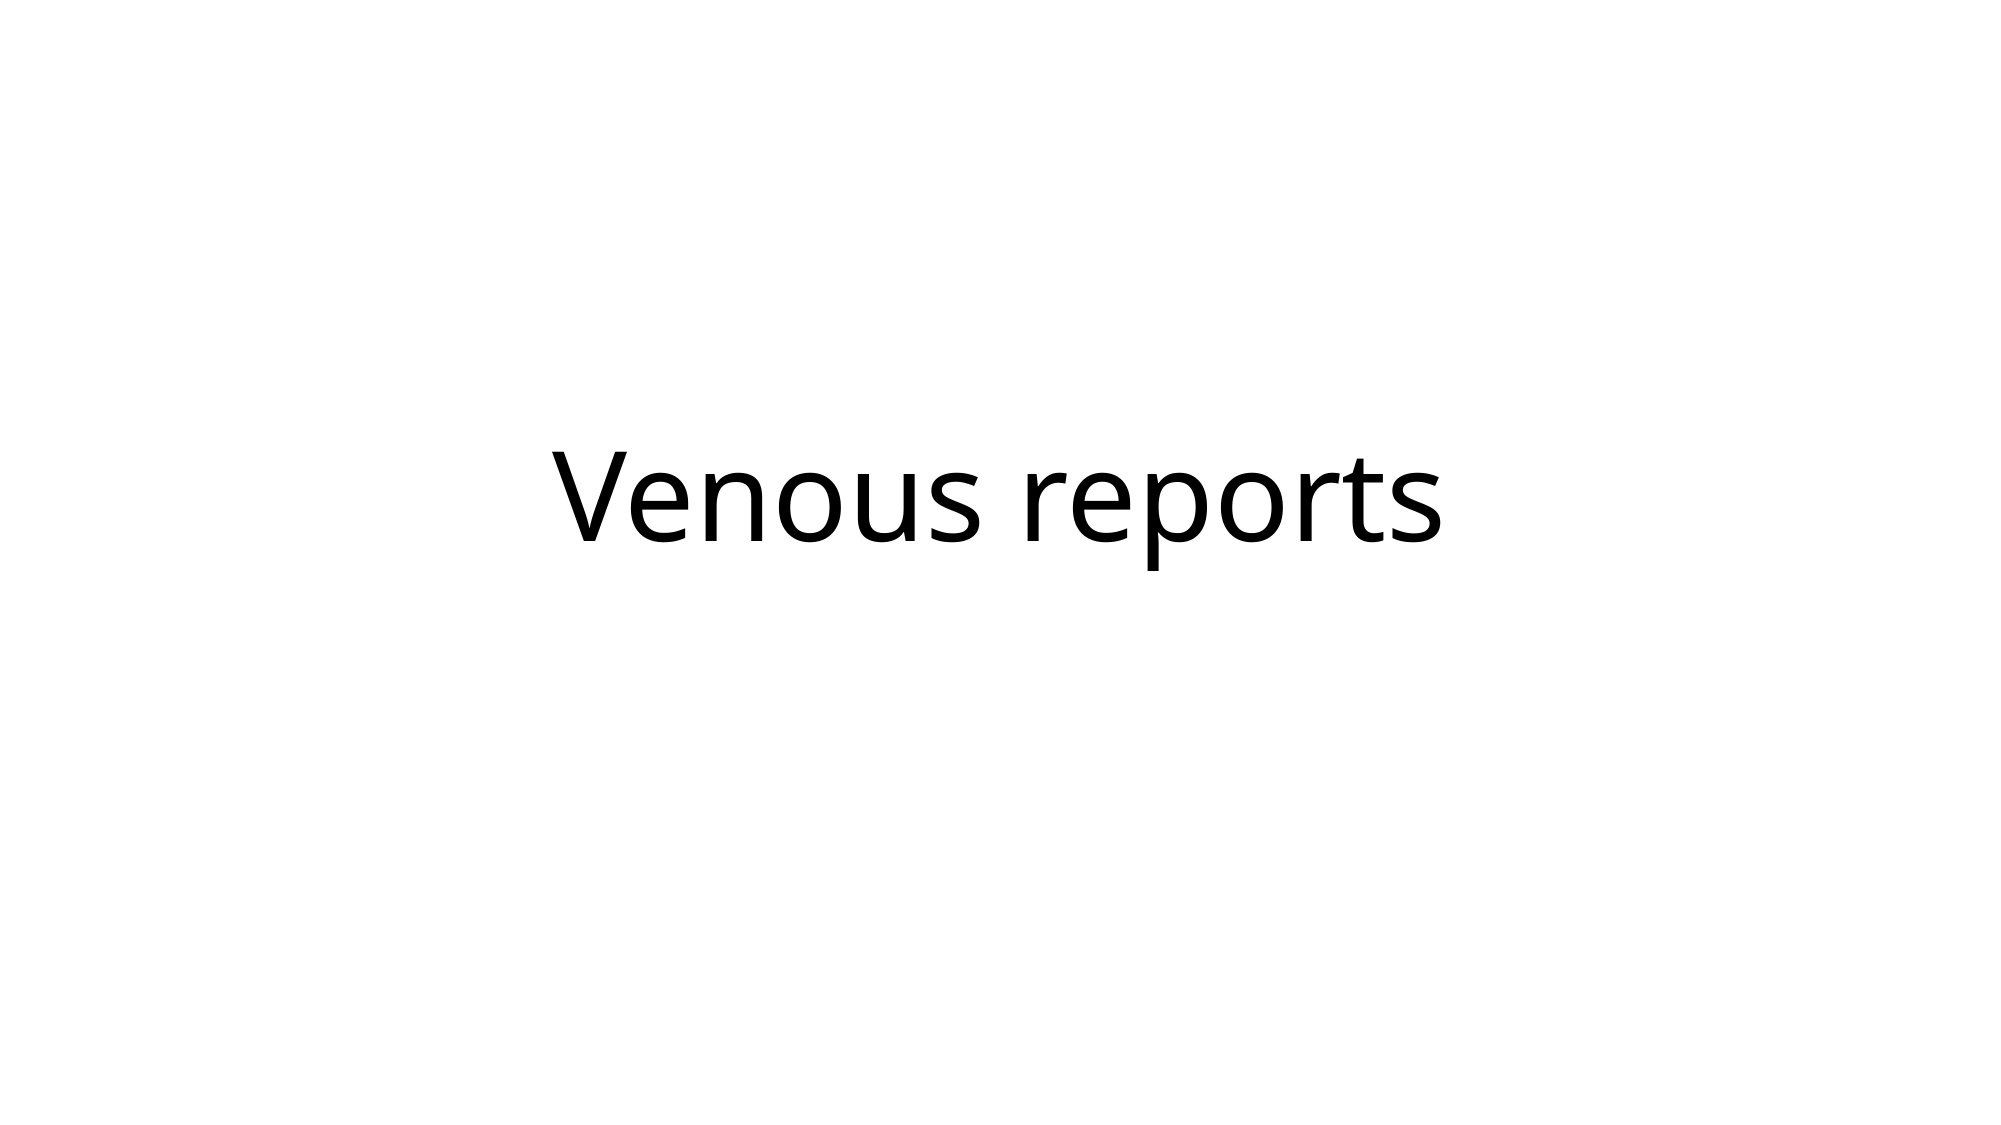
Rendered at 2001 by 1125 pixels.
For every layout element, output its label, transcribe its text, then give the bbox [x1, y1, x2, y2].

title Venous reports [249, 184, 1750, 576]
